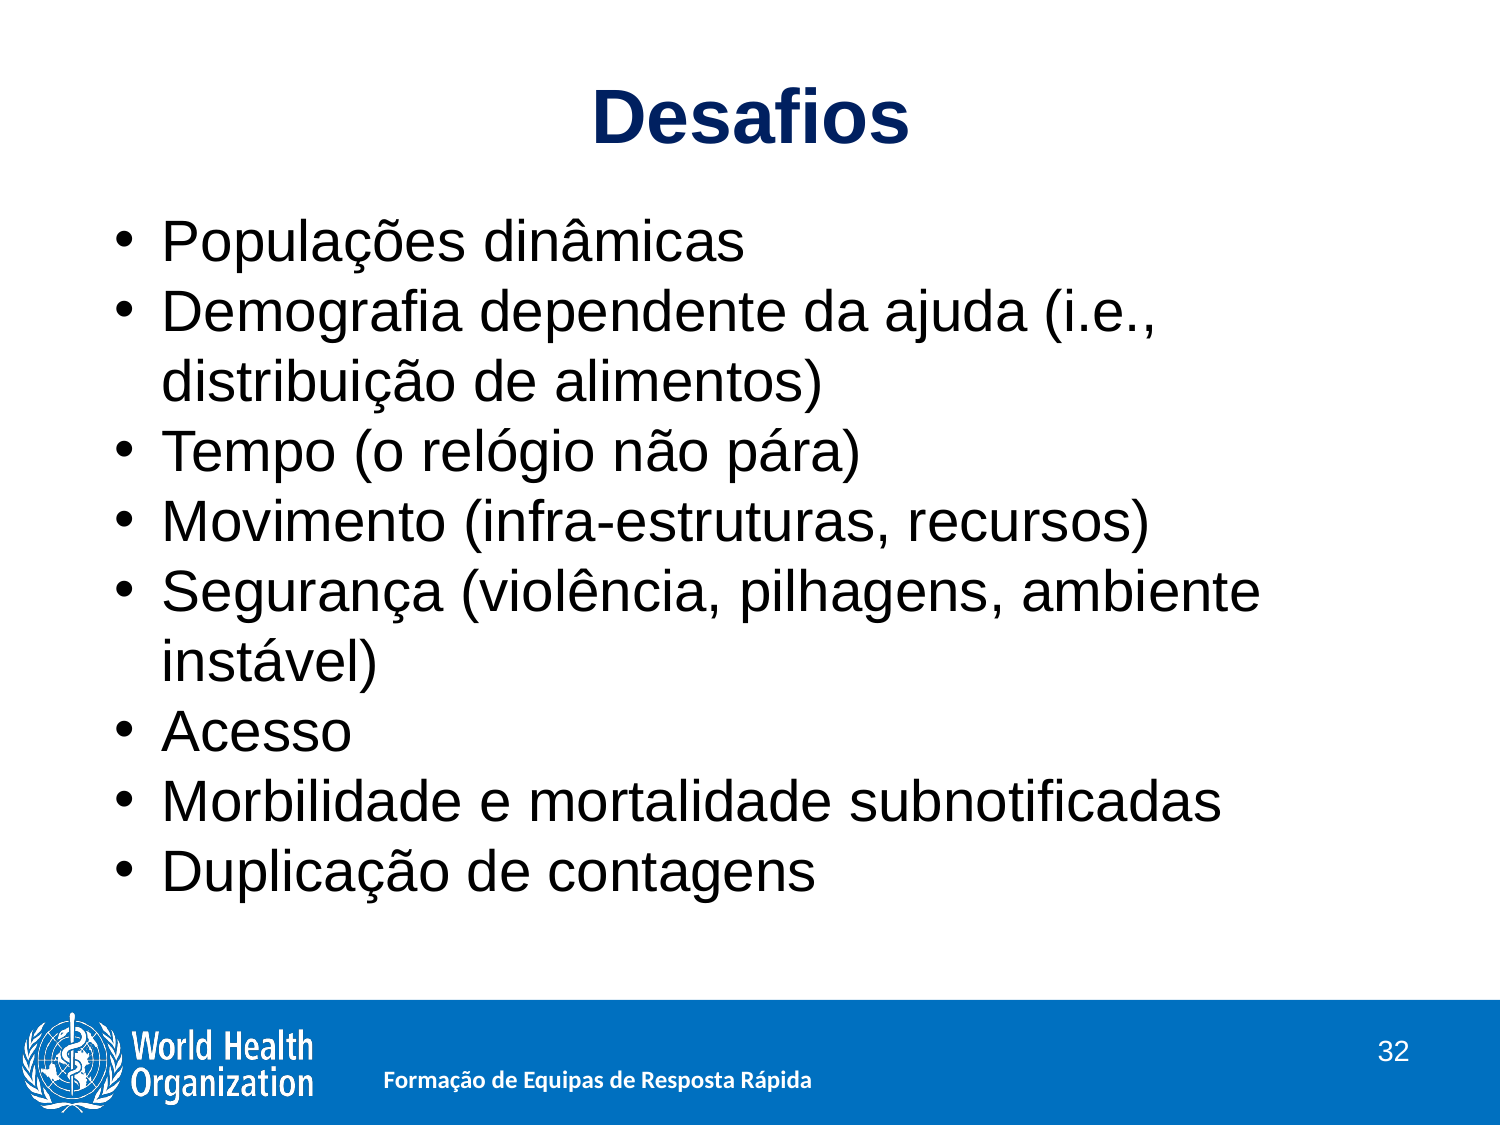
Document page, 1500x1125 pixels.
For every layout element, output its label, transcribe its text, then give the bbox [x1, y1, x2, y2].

picture [21, 1012, 313, 1113]
title Desafios [76, 54, 1427, 171]
slide_number 32 [1074, 1024, 1425, 1103]
text_box Populações dinâmicas Demografia dependente da ajuda (i.e., distribuição de alimentos) Tempo (o relógio não pára) Movimento (infra-estruturas, recursos) Segurança (violência, pilhagens, ambiente instável) Acesso Morbilidade e mortalidade subnotificadas Duplicação de contagens [100, 196, 1400, 911]
